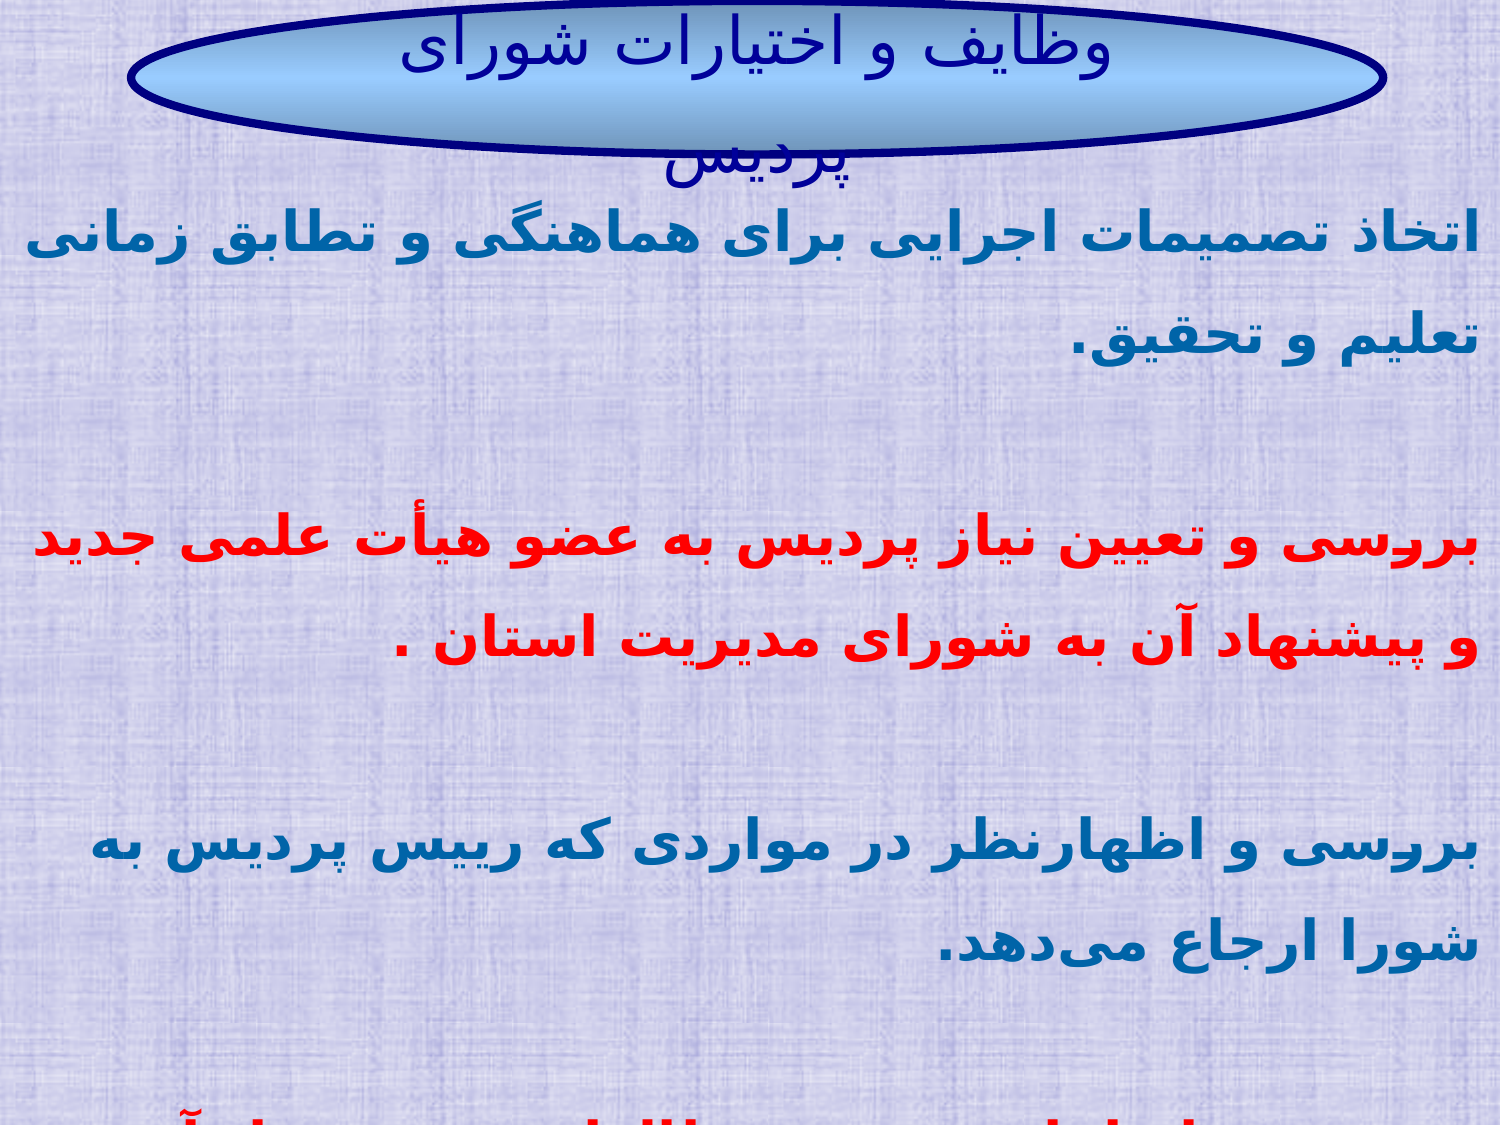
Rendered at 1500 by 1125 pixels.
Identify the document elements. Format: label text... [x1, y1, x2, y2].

text_box وظایف و اختیارات شورای پردیس [131, 0, 1384, 154]
text_box اتخاذ تصمیمات اجرایی برای هماهنگی و تطابق زمانی تعلیم و تحقیق. بررسی و تعیین نیاز پردیس به عضو هیأت علمی جدید و پیشنهاد آن به شورای مدیریت استان . بررسی و اظهارنظر در مواردی که رییس پردیس به شورا ارجاع می‌دهد. بررسی تقاضاهای فرصت مطالعاتی و پیشنهاد آن به شورای مربوطه در استان؛ [0, 154, 1497, 1125]
